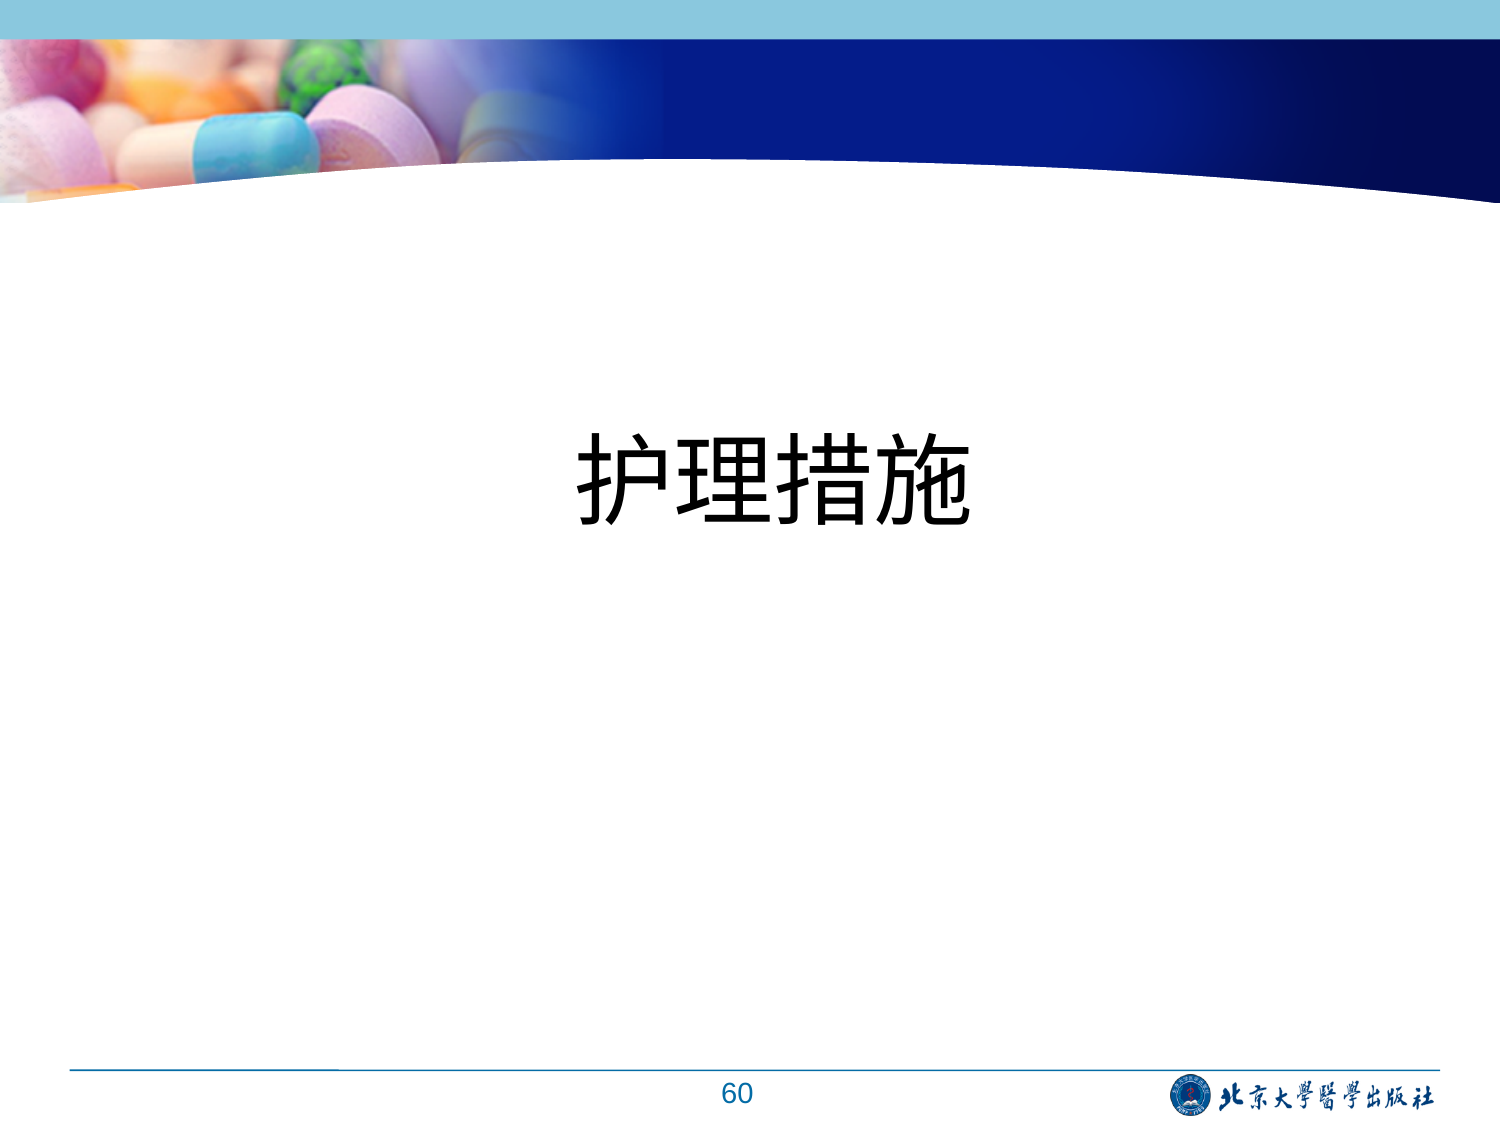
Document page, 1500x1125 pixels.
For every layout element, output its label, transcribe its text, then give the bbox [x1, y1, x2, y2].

slide_number 60 [562, 1066, 913, 1117]
picture [0, 40, 1500, 203]
text_box 护理措施 [152, 410, 1395, 545]
picture [1170, 1074, 1436, 1118]
